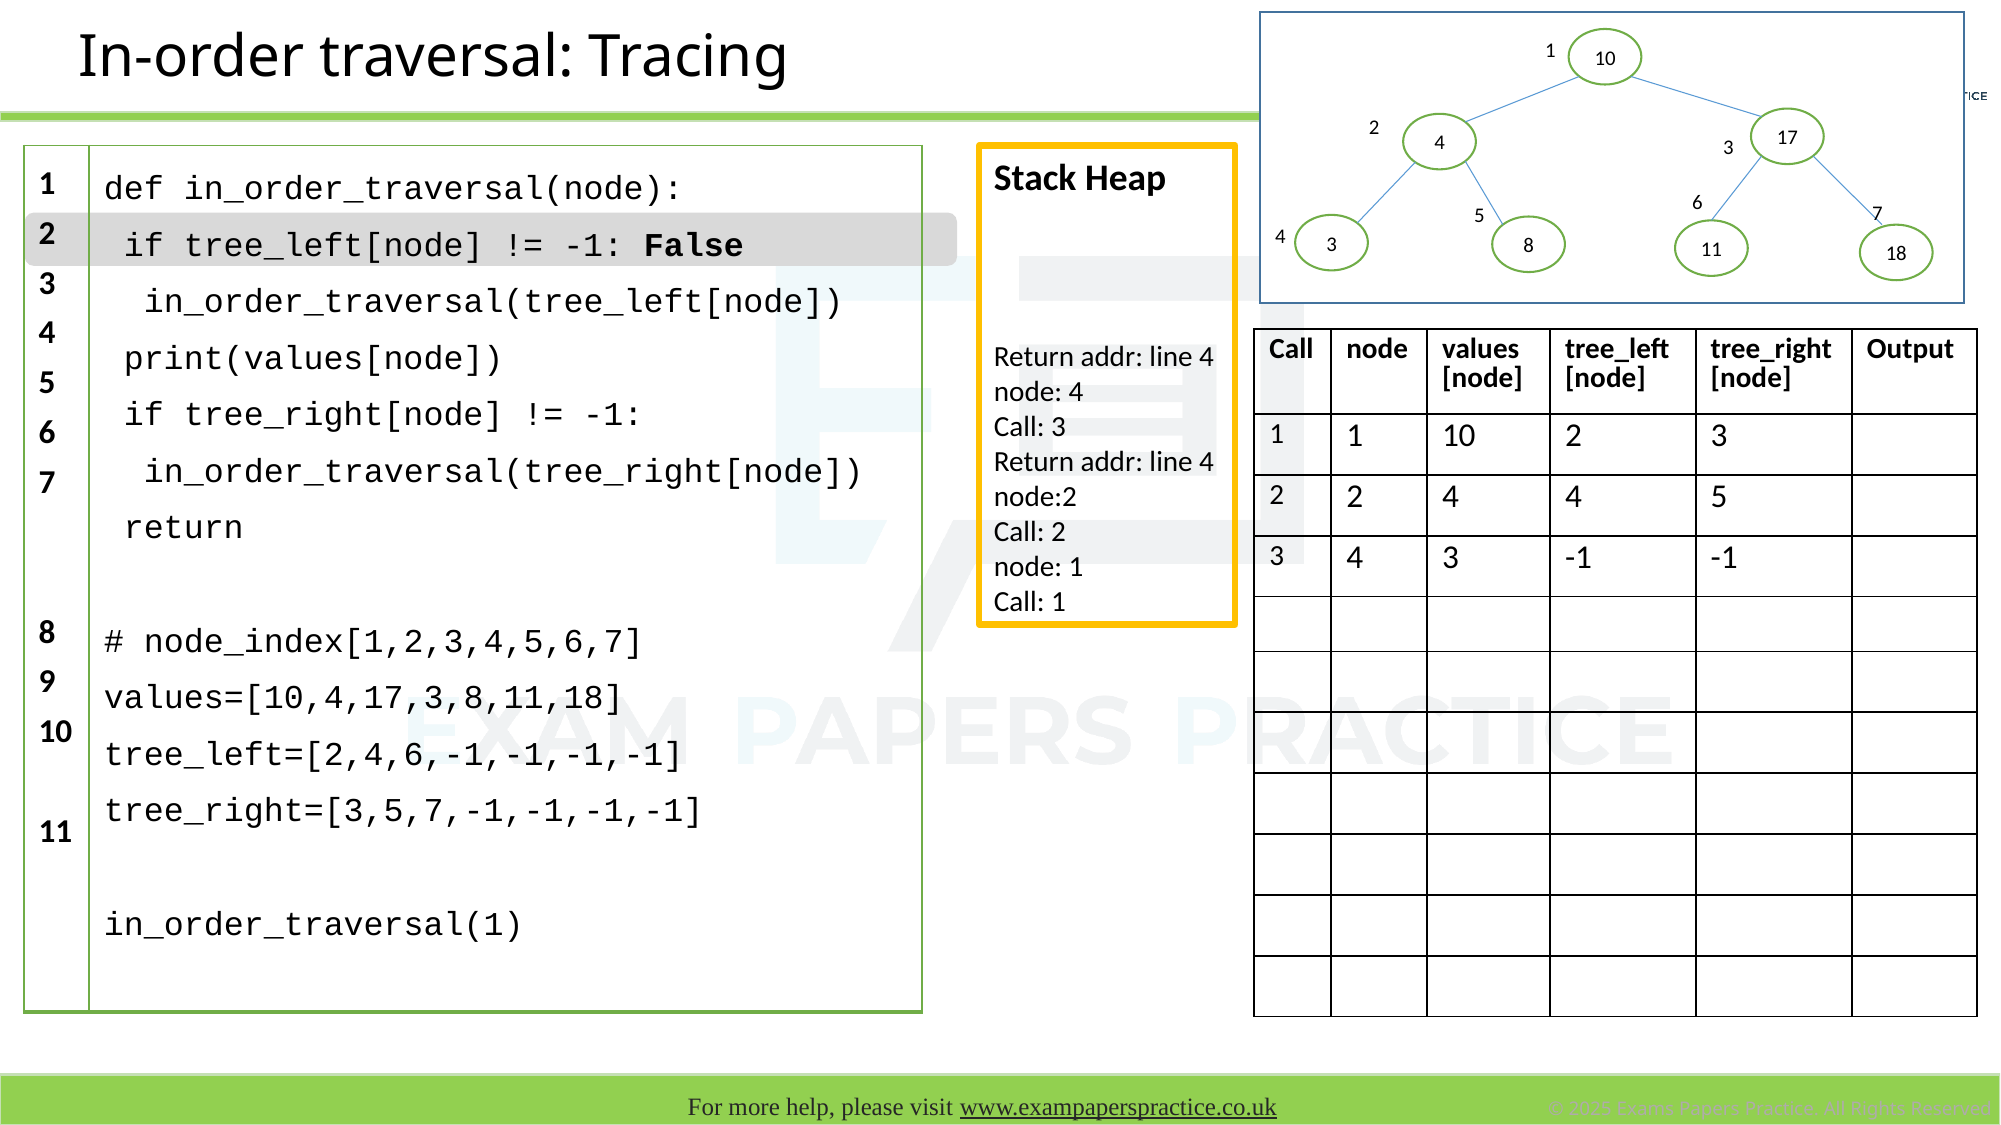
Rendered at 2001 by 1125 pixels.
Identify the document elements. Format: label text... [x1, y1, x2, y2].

table_cell [1853, 597, 1976, 651]
table_cell 2 [1551, 415, 1695, 474]
table_cell 5 [1697, 476, 1851, 535]
title In-order traversal: Tracing [63, 9, 1405, 106]
table_cell [1853, 957, 1976, 1016]
table_cell [1332, 713, 1426, 772]
table_cell [1255, 774, 1330, 833]
table_cell 2 [1332, 476, 1426, 535]
table_cell [1332, 652, 1426, 711]
table_cell 1 [1255, 415, 1330, 474]
table_header node [1332, 330, 1426, 413]
table_header def in_order_traversal(node): if tree_left[node] != -1: False in_order_traversal(tree_left[node]) print(values[node]) if tree_right[node] != -1: in_order_traversal(tree_right[node]) return # node_index[1,2,3,4,5,6,7] values=[10,4,17,3,8,11,18] tree_left=[2,4,6,-1,-1,-1,-1] tree_right=[3,5,7,-1,-1,-1,-1] in_order_traversal(1) [90, 146, 921, 1010]
table_cell [1853, 415, 1976, 474]
table_cell [1853, 537, 1976, 596]
table_header tree_right [node] [1697, 330, 1851, 413]
table_cell [1332, 774, 1426, 833]
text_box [1260, 12, 1965, 303]
table_cell [1428, 896, 1549, 955]
table_cell -1 [1697, 537, 1851, 596]
table_cell [1332, 597, 1426, 651]
table_cell [1551, 835, 1695, 894]
table_cell [1551, 597, 1695, 651]
table_cell [1428, 957, 1549, 1016]
table_header 1 2 3 4 5 6 7 8 9 10 11 [25, 146, 88, 1010]
table_cell [1428, 774, 1549, 833]
table_header Call [1255, 330, 1330, 413]
table_cell 4 [1551, 476, 1695, 535]
table_cell -1 [1551, 537, 1695, 596]
table_cell [1255, 713, 1330, 772]
table_cell 3 [1428, 537, 1549, 596]
table_cell [1428, 652, 1549, 711]
table_cell [1697, 713, 1851, 772]
table_cell [1551, 652, 1695, 711]
table_cell [1255, 896, 1330, 955]
table_cell [1551, 713, 1695, 772]
table_cell 2 [1255, 476, 1330, 535]
table_header Output [1853, 330, 1976, 413]
table_cell [1255, 597, 1330, 651]
table_cell [1332, 835, 1426, 894]
table_cell 10 [1428, 415, 1549, 474]
table_cell [1853, 835, 1976, 894]
table_cell [1428, 713, 1549, 772]
table_cell [1853, 476, 1976, 535]
table_cell 3 [1697, 415, 1851, 474]
table_cell [1255, 835, 1330, 894]
table_cell [1697, 774, 1851, 833]
table_cell [1853, 774, 1976, 833]
table_cell [1255, 957, 1330, 1016]
table_cell 3 [1255, 537, 1330, 596]
table_cell [1853, 713, 1976, 772]
table_cell [1853, 652, 1976, 711]
table_cell [1255, 652, 1330, 711]
table_cell [1697, 597, 1851, 651]
table_cell [1428, 597, 1549, 651]
table_cell [1697, 835, 1851, 894]
table_cell [1853, 896, 1976, 955]
table_header values [node] [1428, 330, 1549, 413]
table_cell 4 [1332, 537, 1426, 596]
table_cell [1551, 896, 1695, 955]
table_cell 1 [1332, 415, 1426, 474]
table_cell [1551, 957, 1695, 1016]
table_cell [1332, 957, 1426, 1016]
table_cell [1697, 652, 1851, 711]
table_header tree_left [node] [1551, 330, 1695, 413]
table_cell [1332, 896, 1426, 955]
text_box [923, 212, 958, 266]
table_cell [1428, 835, 1549, 894]
table_cell [1551, 774, 1695, 833]
table_cell 4 [1428, 476, 1549, 535]
table_cell [1697, 896, 1851, 955]
text_box Stack Heap Return addr: line 4 node: 4 Call: 3 Return addr: line 4 node:2 Call: 2 node: 1 Call: 1 [979, 145, 1236, 625]
table_cell [1697, 957, 1851, 1016]
